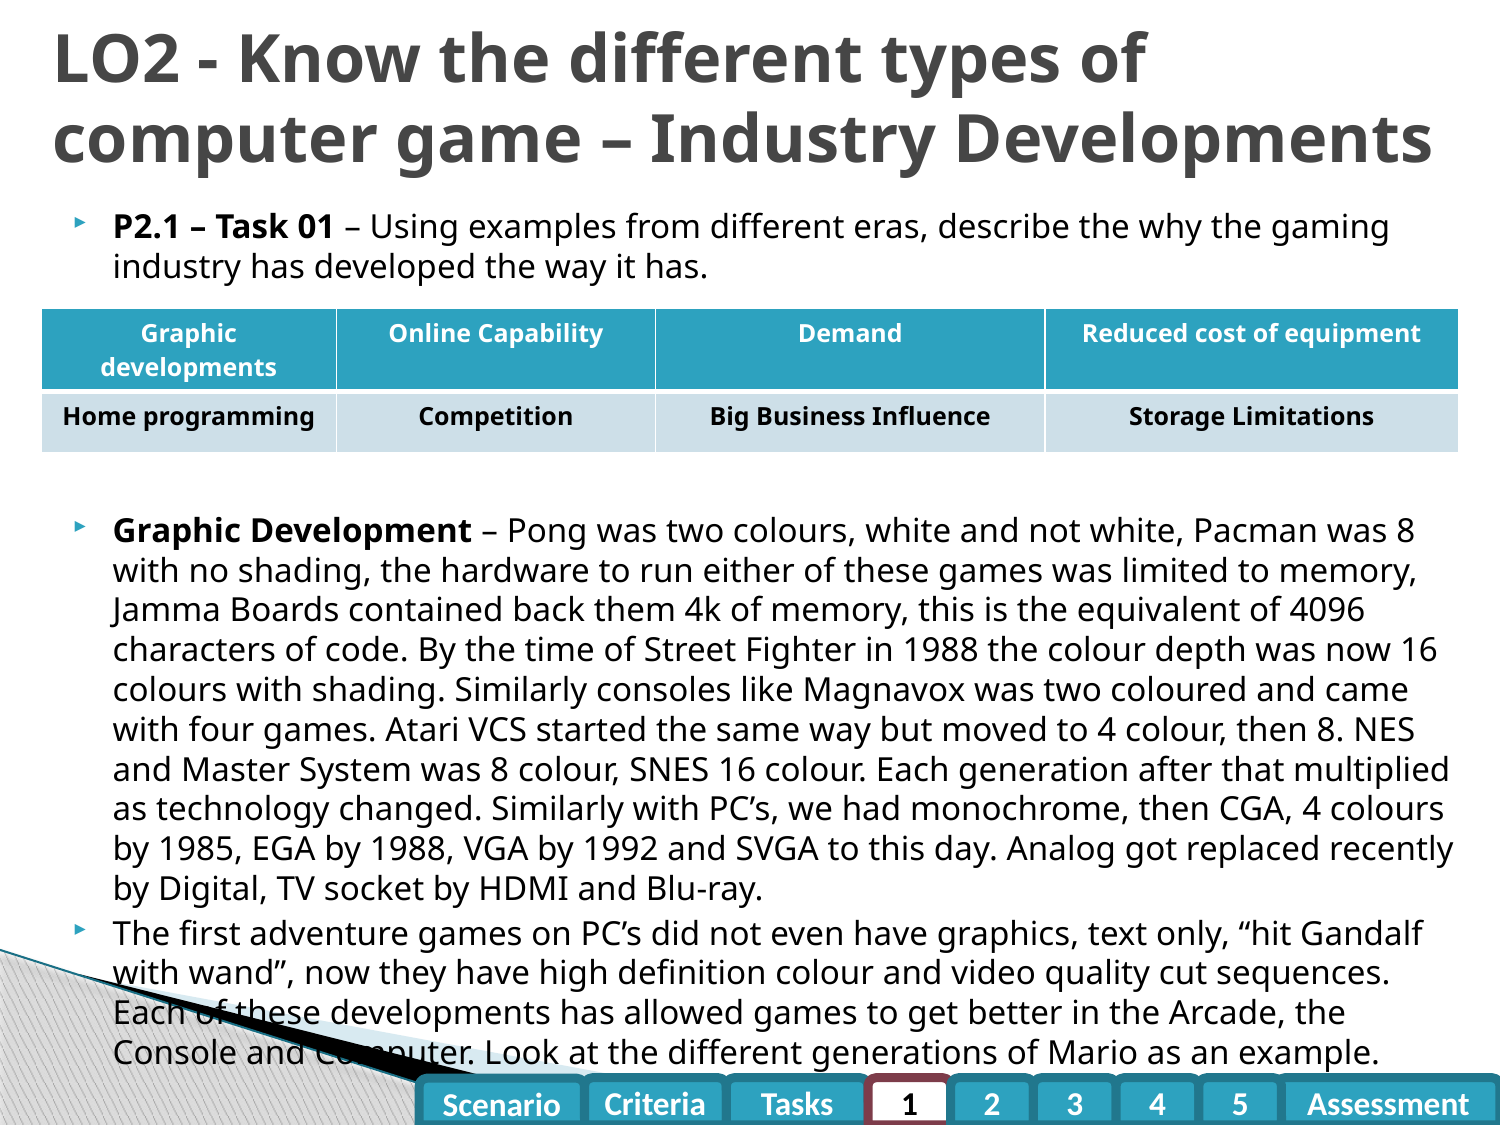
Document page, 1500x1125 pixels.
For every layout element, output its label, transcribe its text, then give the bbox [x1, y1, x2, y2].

table_cell Storage Limitations [1046, 394, 1458, 452]
table_cell Home programming [42, 394, 336, 452]
table_header Demand [656, 309, 1044, 389]
text_box Criteria [580, 1073, 726, 1125]
title LO2 - Know the different types of computer game – Industry Developments [37, 19, 1471, 173]
text_box Scenario [414, 1073, 584, 1125]
text_box Assessment [1280, 1073, 1500, 1125]
list P2.1 – Task 01 – Using examples from different eras, describe the why the gaming industry has developed the way it has. Graphic Development – Pong was two colours, white and not white, Pacman was 8 with no shading, the hardware to run either of these games was limited to memory, Jamma Boards contained back them 4k of memory, this is the equivalent of 4096 characters of code. By the time of Street Fighter in 1988 the colour depth was now 16 colours with shading. Similarly consoles like Magnavox was two coloured and came with four games. Atari VCS started the same way but moved to 4 colour, then 8. NES and Master System was 8 colour, SNES 16 colour. Each generation after that multiplied as technology changed. Similarly with PC’s, we had monochrome, then CGA, 4 colours by 1985, EGA by 1988, VGA by 1992 and SVGA to this day. Analog got replaced recently by Digital, TV socket by HDMI and Blu-ray. The first adventure games on PC’s did not even have graphics, text only, “hit Gandalf with wand”, now they have high definition colour and video quality cut sequences. Each of these developments has allowed games to get better in the Arcade, the Console and Computer. Look at the different generations of Mario as an example. [41, 198, 1471, 1083]
table_cell Competition [337, 394, 655, 452]
text_box 2 [946, 1073, 1033, 1125]
table_header Graphic developments [42, 309, 336, 389]
text_box Tasks [721, 1073, 868, 1125]
text_box 3 [1028, 1073, 1116, 1125]
text_box 4 [1111, 1073, 1199, 1125]
table_header Reduced cost of equipment [1046, 309, 1458, 389]
text_box 5 [1194, 1073, 1287, 1125]
text_box 1 [863, 1073, 951, 1125]
table_header Online Capability [337, 309, 655, 389]
table_cell Big Business Influence [656, 394, 1044, 452]
